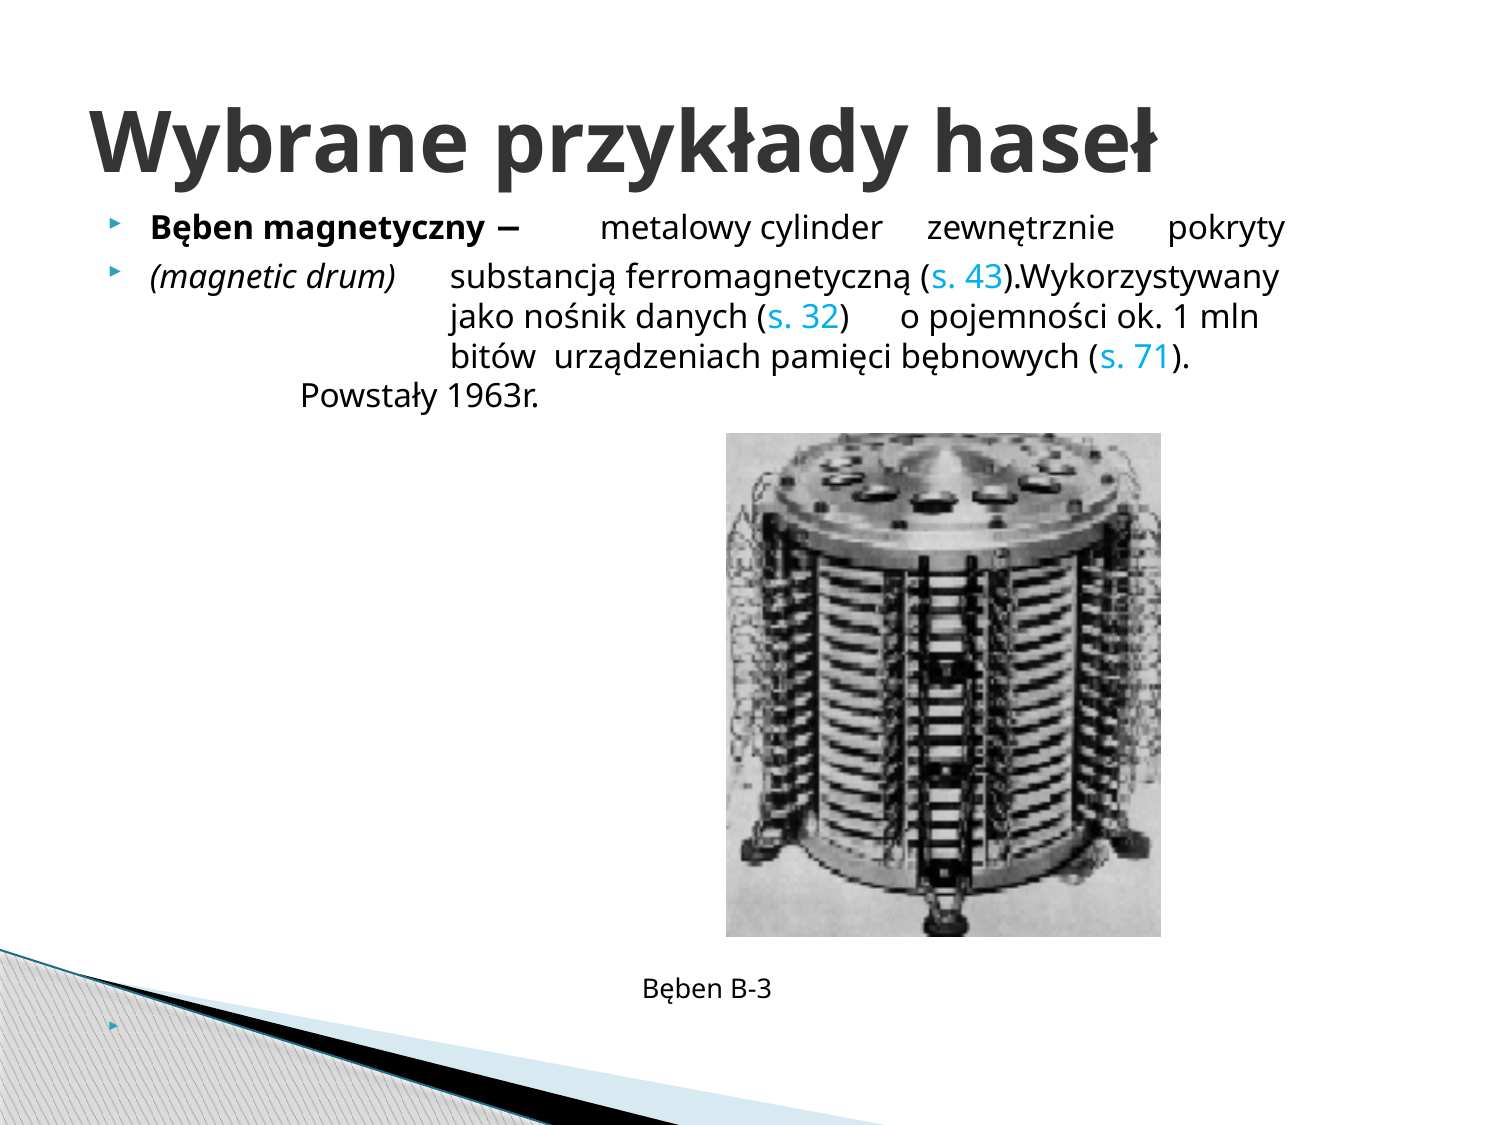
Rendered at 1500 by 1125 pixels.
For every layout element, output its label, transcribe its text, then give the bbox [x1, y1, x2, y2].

list Bęben magnetyczny − metalowy cylinder zewnętrznie pokryty (magnetic drum) substancją ferromagnetyczną (s. 43).Wykorzystywany jako nośnik danych (s. 32) o pojemności ok. 1 mln bitów urządzeniach pamięci bębnowych (s. 71). Powstały 1963r. Bęben B-3 [74, 198, 1426, 1044]
title Wybrane przykłady haseł [75, 45, 1425, 233]
picture [726, 433, 1161, 937]
